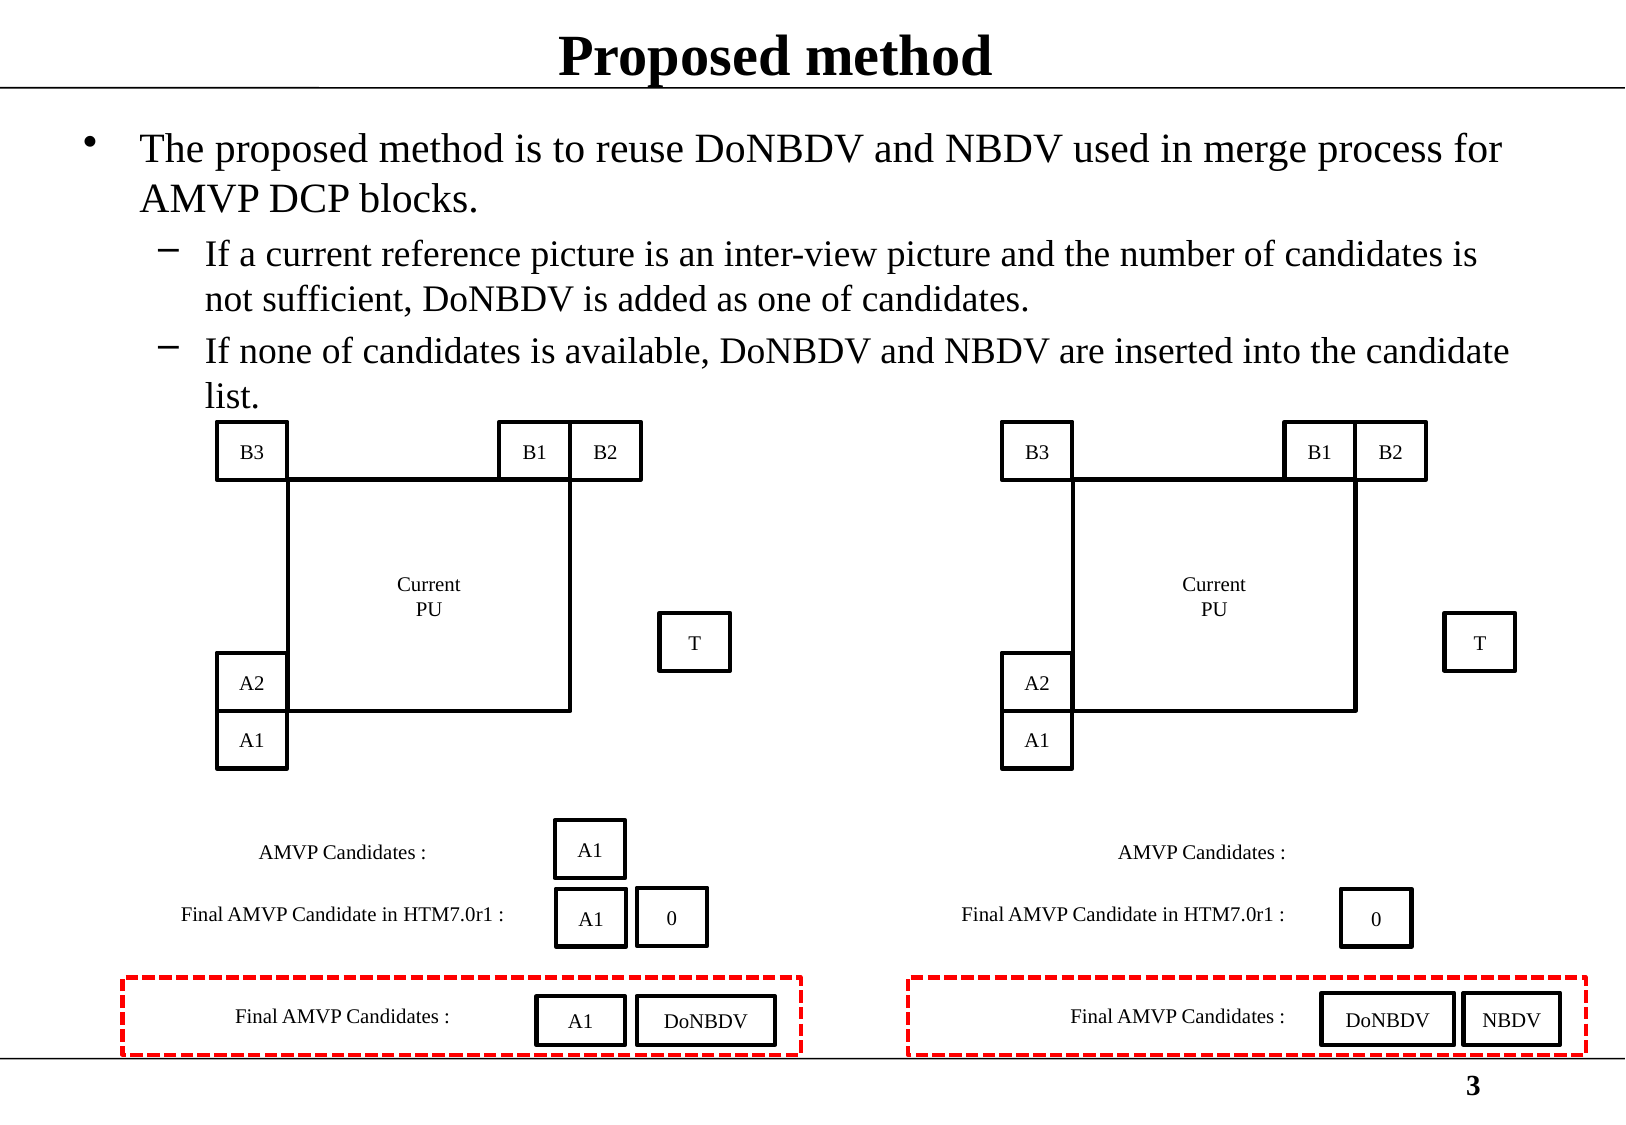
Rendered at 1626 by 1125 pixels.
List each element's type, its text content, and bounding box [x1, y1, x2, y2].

title Proposed method [68, 9, 1484, 94]
slide_number 3 [1403, 1064, 1544, 1106]
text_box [907, 421, 1587, 1055]
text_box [122, 421, 801, 1055]
list The proposed method is to reuse DoNBDV and NBDV used in merge process for AMVP DCP blocks. If a current reference picture is an inter-view picture and the number of candidates is not sufficient, DoNBDV is added as one of candidates. If none of candidates is available, DoNBDV and NBDV are inserted into the candidate list. [68, 113, 1544, 1005]
